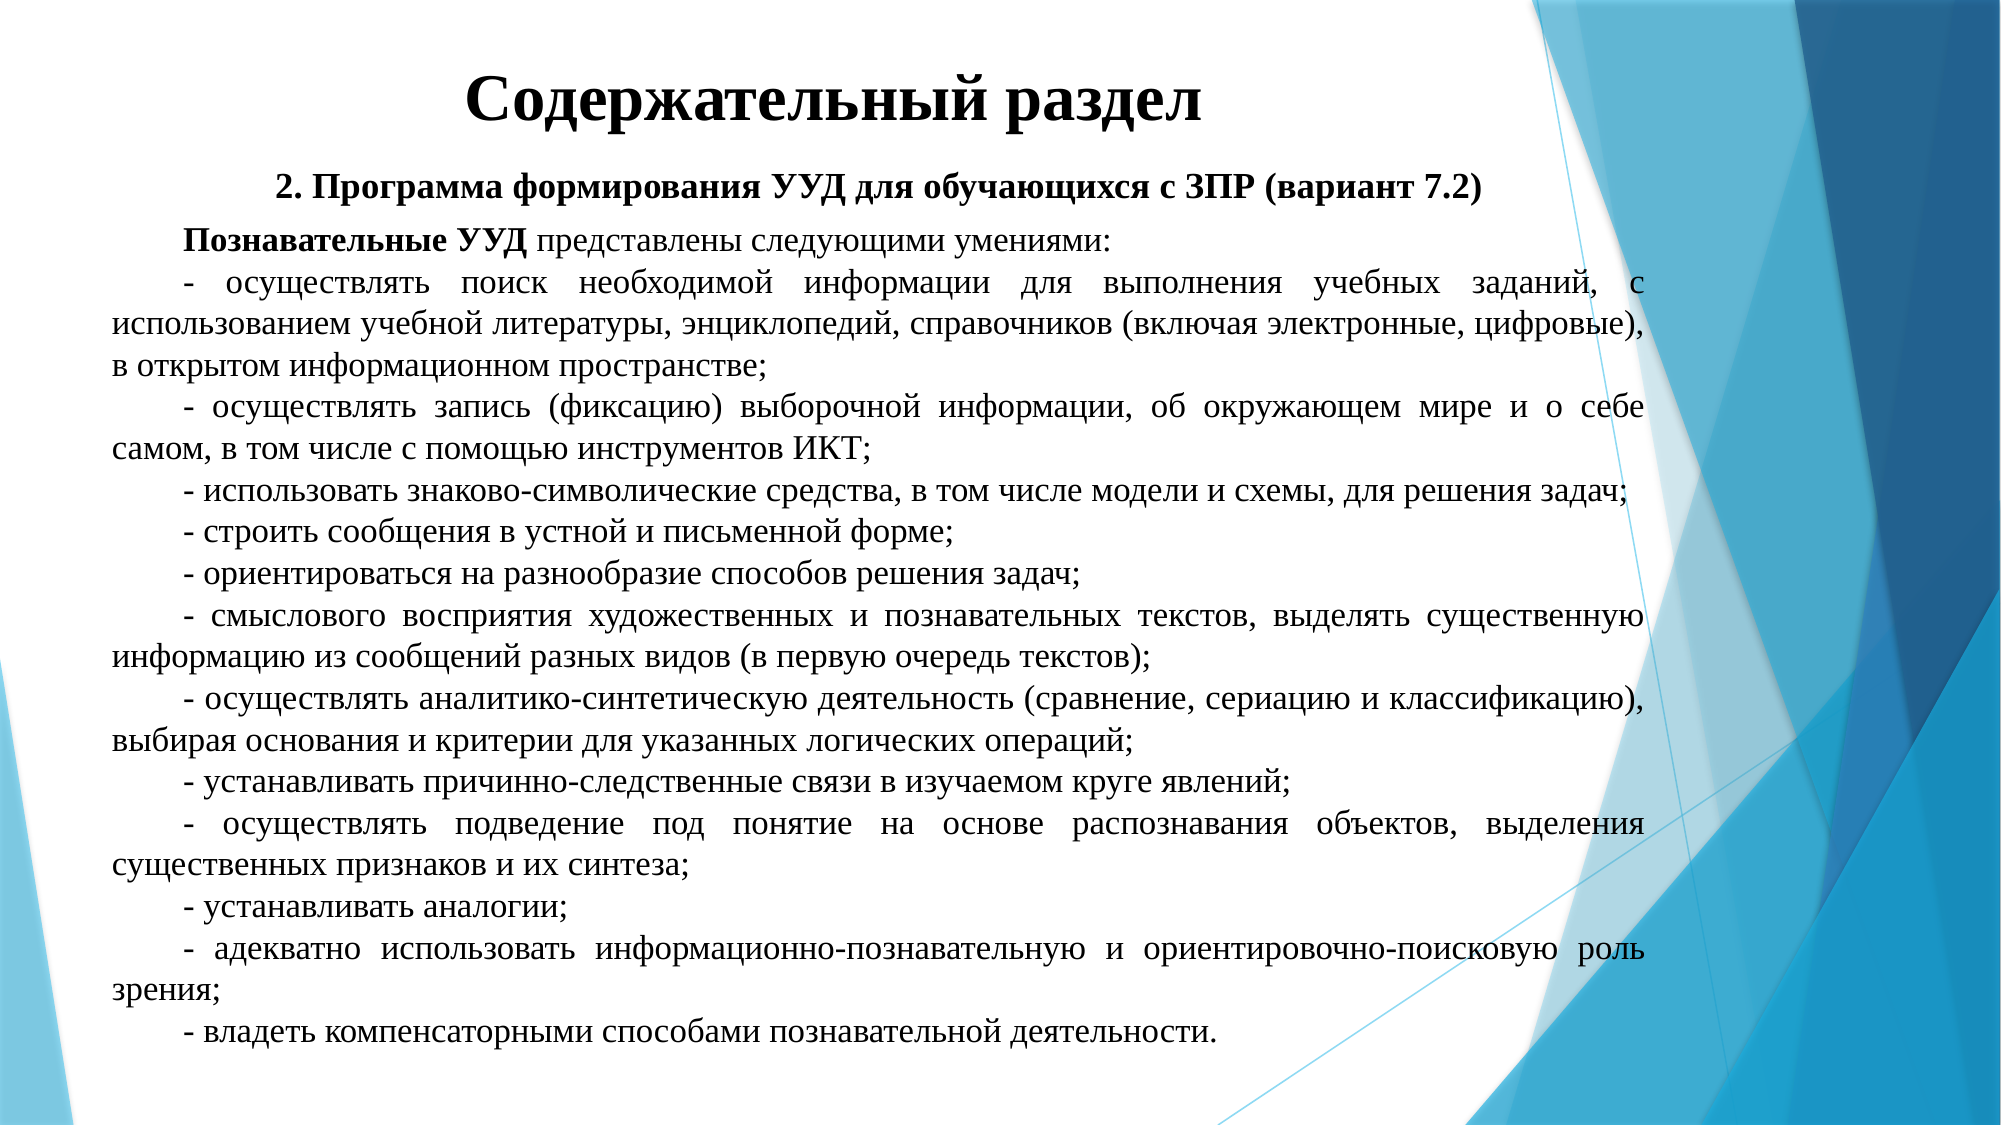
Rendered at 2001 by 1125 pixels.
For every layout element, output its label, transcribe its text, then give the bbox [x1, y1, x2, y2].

title Содержательный раздел [128, 45, 1540, 154]
list 2. Программа формирования УУД для обучающихся с ЗПР (вариант 7.2) Познавательные УУД представлены следующими умениями: - осуществлять поиск необходимой информации для выполнения учебных заданий, с использованием учебной литературы, энциклопедий, справочников (включая электронные, цифровые), в открытом информационном пространстве; - осуществлять запись (фиксацию) выборочной информации, об окружающем мире и о себе самом, в том числе с помощью инструментов ИКТ; - использовать знаково-символические средства, в том числе модели и схемы, для решения задач; - строить сообщения в устной и письменной форме; - ориентироваться на разнообразие способов решения задач; - смыслового восприятия художественных и познавательных текстов, выделять существенную информацию из сообщений разных видов (в первую очередь текстов); - осуществлять аналитико-синтетическую деятельность (сравнение, сериацию и классификацию), выбирая основания и критерии для указанных логических операций; - устанавливать причинно-следственные связи в изучаемом круге явлений; - осуществлять подведение под понятие на основе распознавания объектов, выделения существенных признаков и их синтеза; - устанавливать аналогии; - адекватно использовать информационно-познавательную и ориентировочно-поисковую роль зрения; - владеть компенсаторными способами познавательной деятельности. [96, 154, 1662, 1088]
